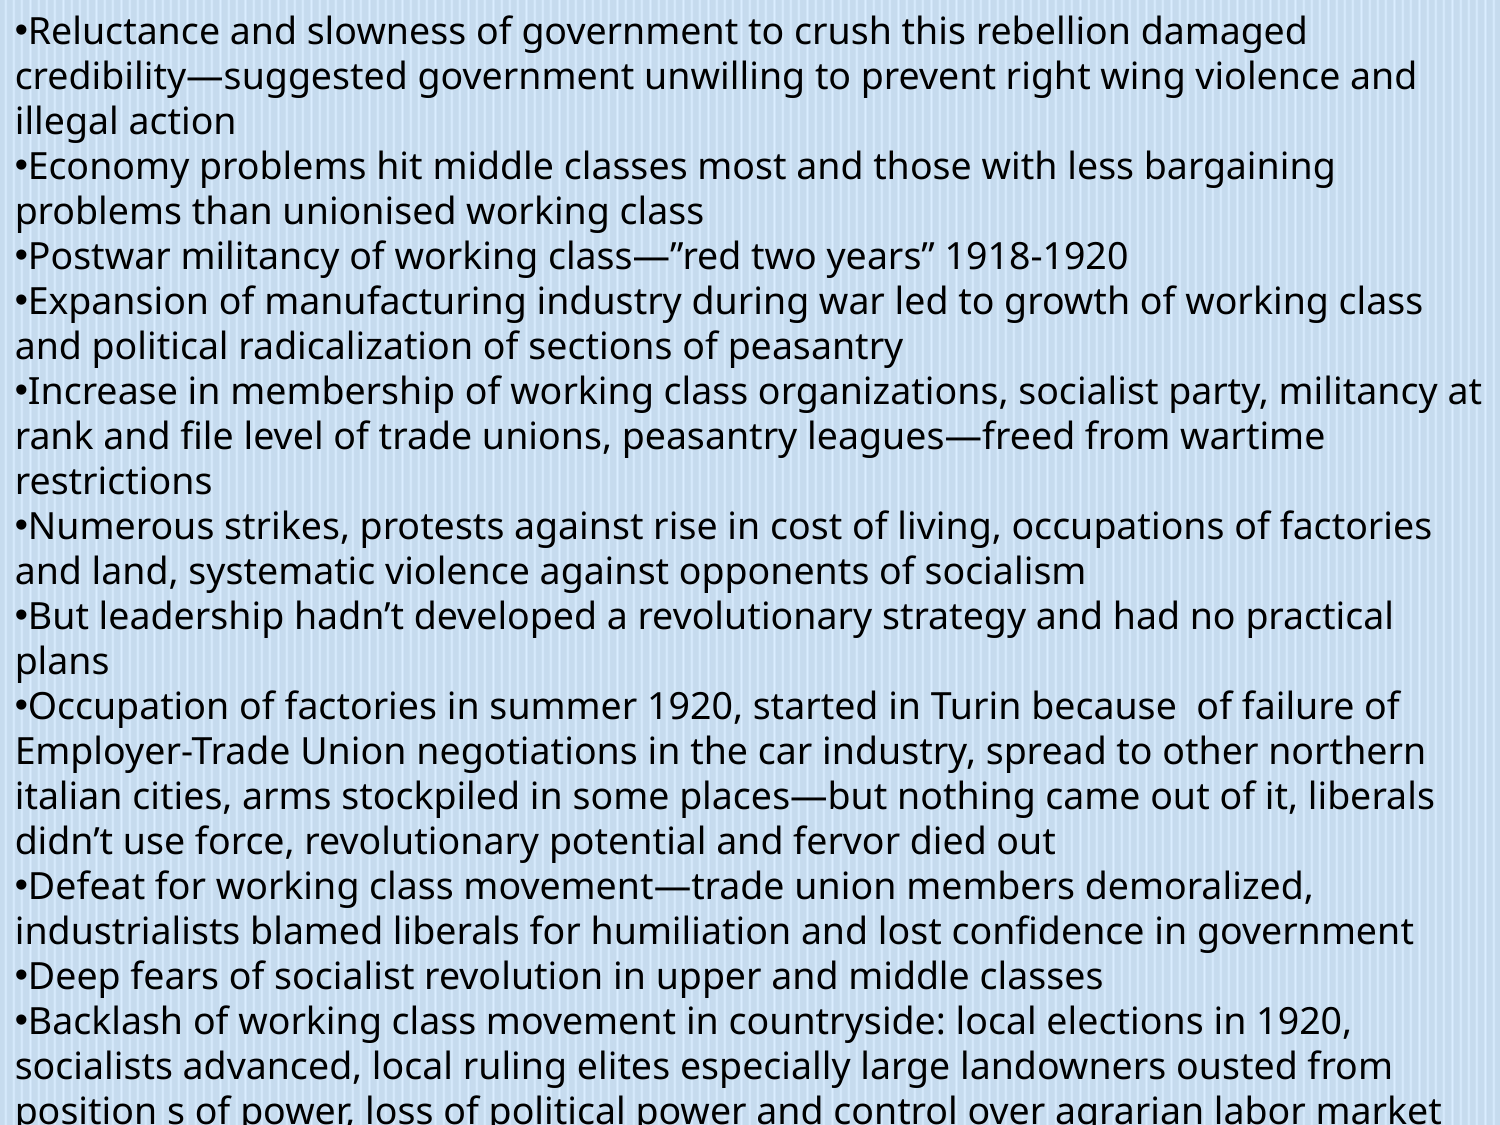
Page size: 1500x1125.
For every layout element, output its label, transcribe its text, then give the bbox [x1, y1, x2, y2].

text_box Reluctance and slowness of government to crush this rebellion damaged credibility—suggested government unwilling to prevent right wing violence and illegal action Economy problems hit middle classes most and those with less bargaining problems than unionised working class Postwar militancy of working class—”red two years” 1918-1920 Expansion of manufacturing industry during war led to growth of working class and political radicalization of sections of peasantry Increase in membership of working class organizations, socialist party, militancy at rank and file level of trade unions, peasantry leagues—freed from wartime restrictions Numerous strikes, protests against rise in cost of living, occupations of factories and land, systematic violence against opponents of socialism But leadership hadn’t developed a revolutionary strategy and had no practical plans Occupation of factories in summer 1920, started in Turin because of failure of Employer-Trade Union negotiations in the car industry, spread to other northern italian cities, arms stockpiled in some places—but nothing came out of it, liberals didn’t use force, revolutionary potential and fervor died out Defeat for working class movement—trade union members demoralized, industrialists blamed liberals for humiliation and lost confidence in government Deep fears of socialist revolution in upper and middle classes Backlash of working class movement in countryside: local elections in 1920, socialists advanced, local ruling elites especially large landowners ousted from position s of power, loss of political power and control over agrarian labor market Liberal government followed policy of non-intervention in industrial disputes PPI ministers of agriculture legislated land distribution and improvement of contracts of landless sharecroppers [0, 0, 1500, 1125]
